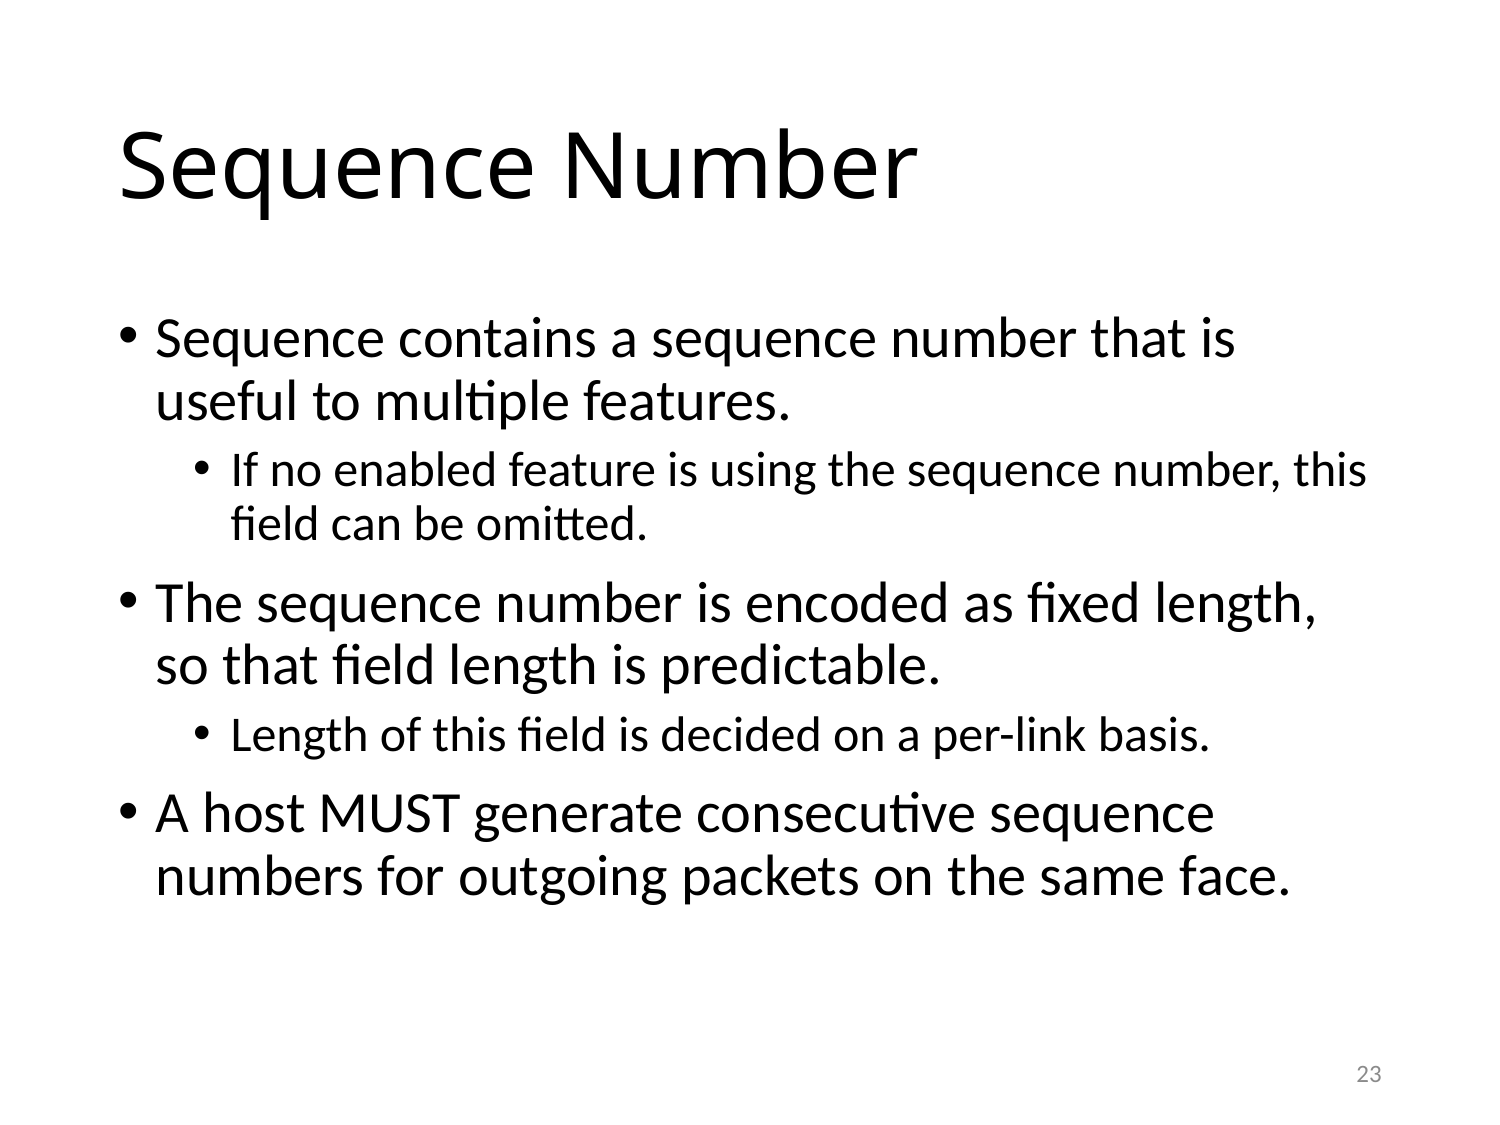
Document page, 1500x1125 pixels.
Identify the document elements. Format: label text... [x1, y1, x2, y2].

slide_number 23 [1059, 1042, 1397, 1103]
title Sequence Number [103, 59, 1397, 278]
list Sequence contains a sequence number that is useful to multiple features. If no enabled feature is using the sequence number, this field can be omitted. The sequence number is encoded as fixed length, so that field length is predictable. Length of this field is decided on a per-link basis. A host MUST generate consecutive sequence numbers for outgoing packets on the same face. [103, 299, 1397, 1014]
